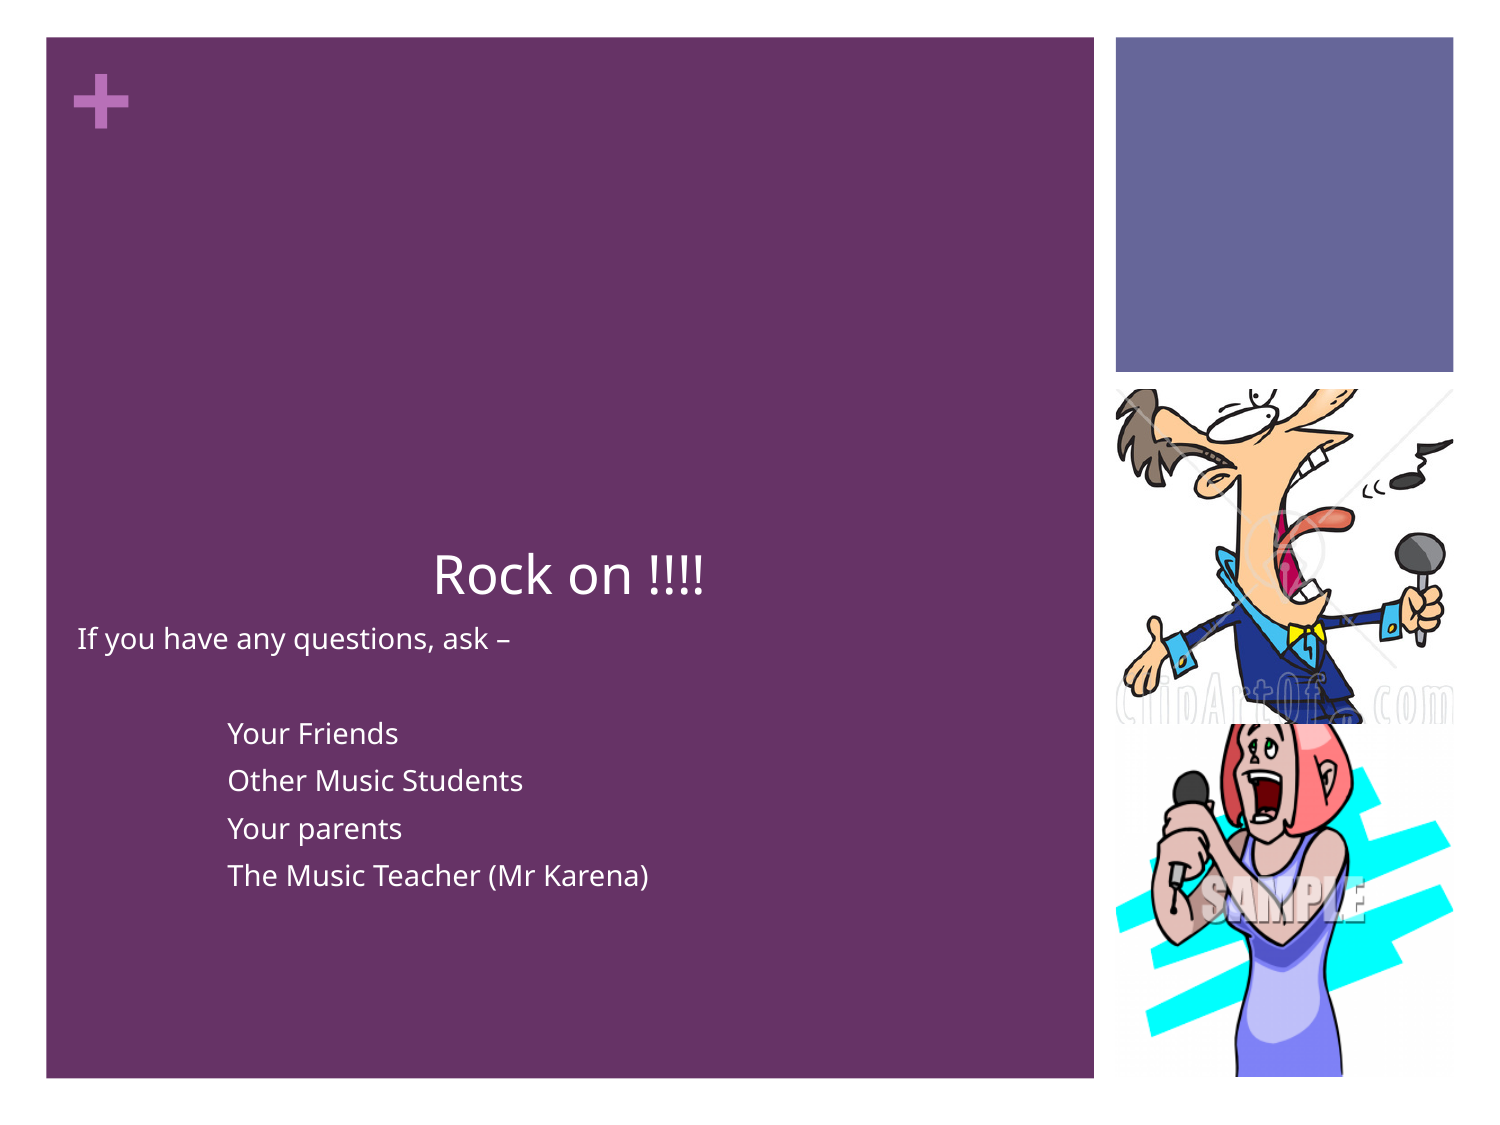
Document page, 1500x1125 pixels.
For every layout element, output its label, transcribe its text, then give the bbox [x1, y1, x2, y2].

title Rock on !!!! [62, 421, 1077, 612]
picture [1115, 388, 1454, 1077]
list If you have any questions, ask – Your Friends Other Music Students Your parents The Music Teacher (Mr Karena) [62, 612, 1077, 1005]
